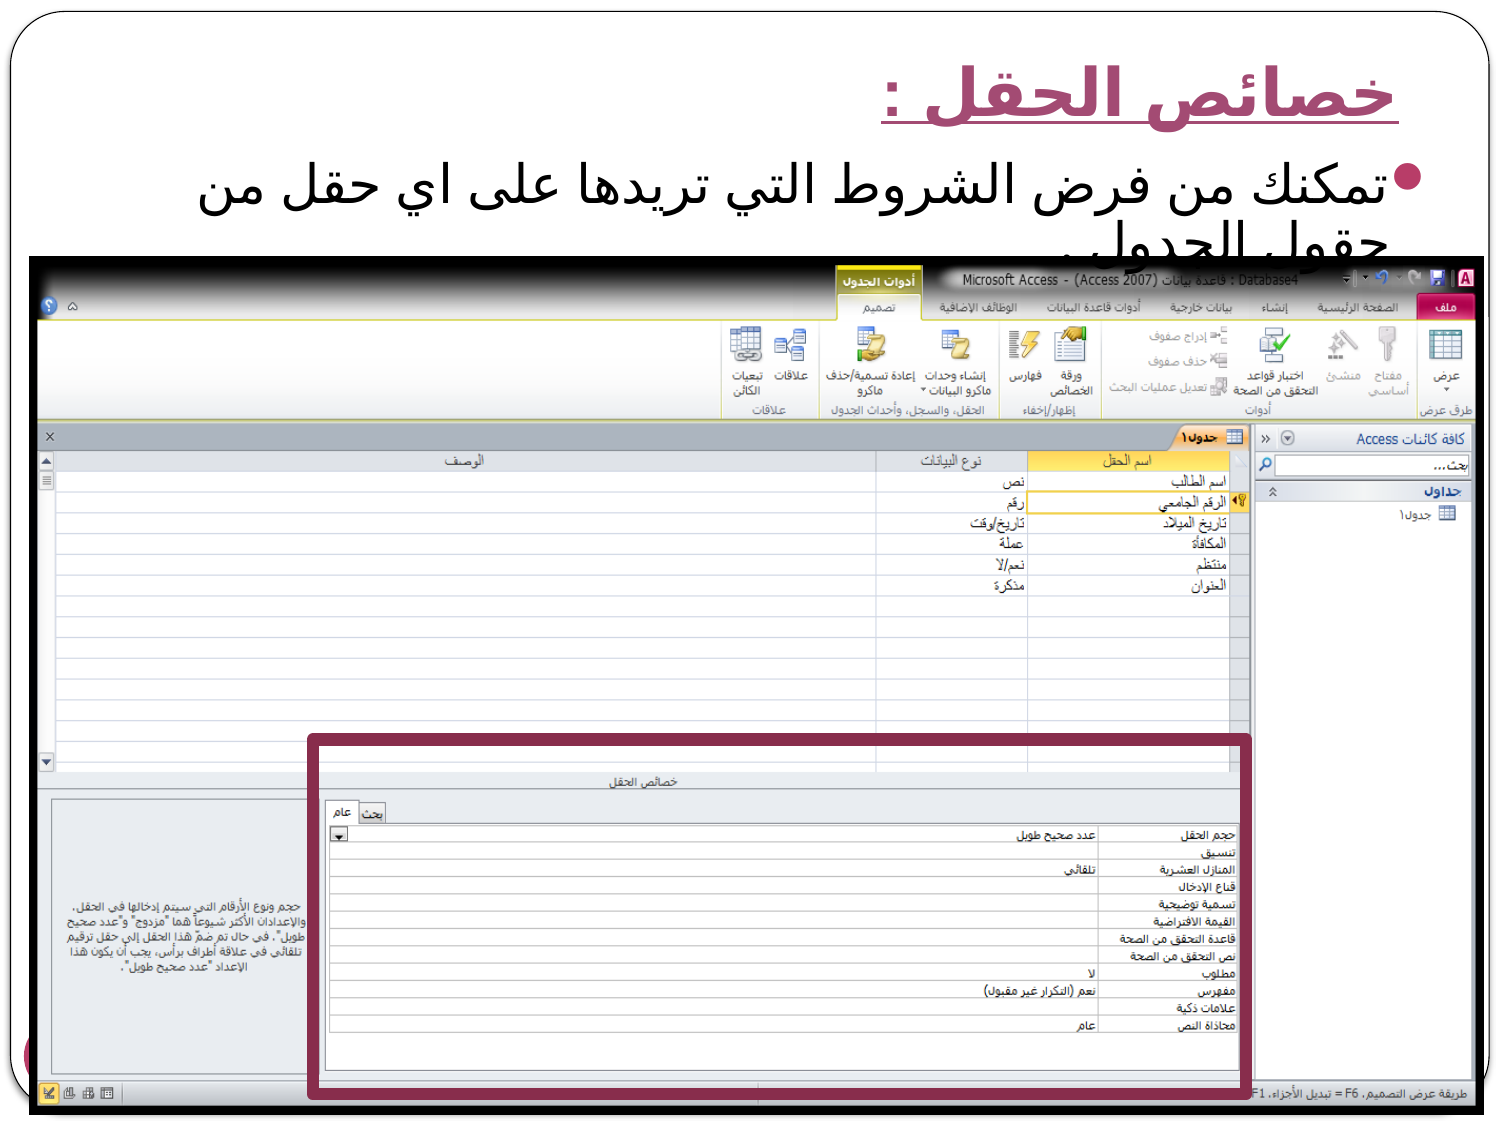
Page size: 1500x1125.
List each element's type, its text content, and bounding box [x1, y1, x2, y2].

text_box خصائص الحقل : [138, 42, 1414, 148]
picture [29, 256, 1484, 1115]
text_box تمكنك من فرض الشروط التي تريدها على اي حقل من حقول الجدول . [101, 148, 1452, 237]
